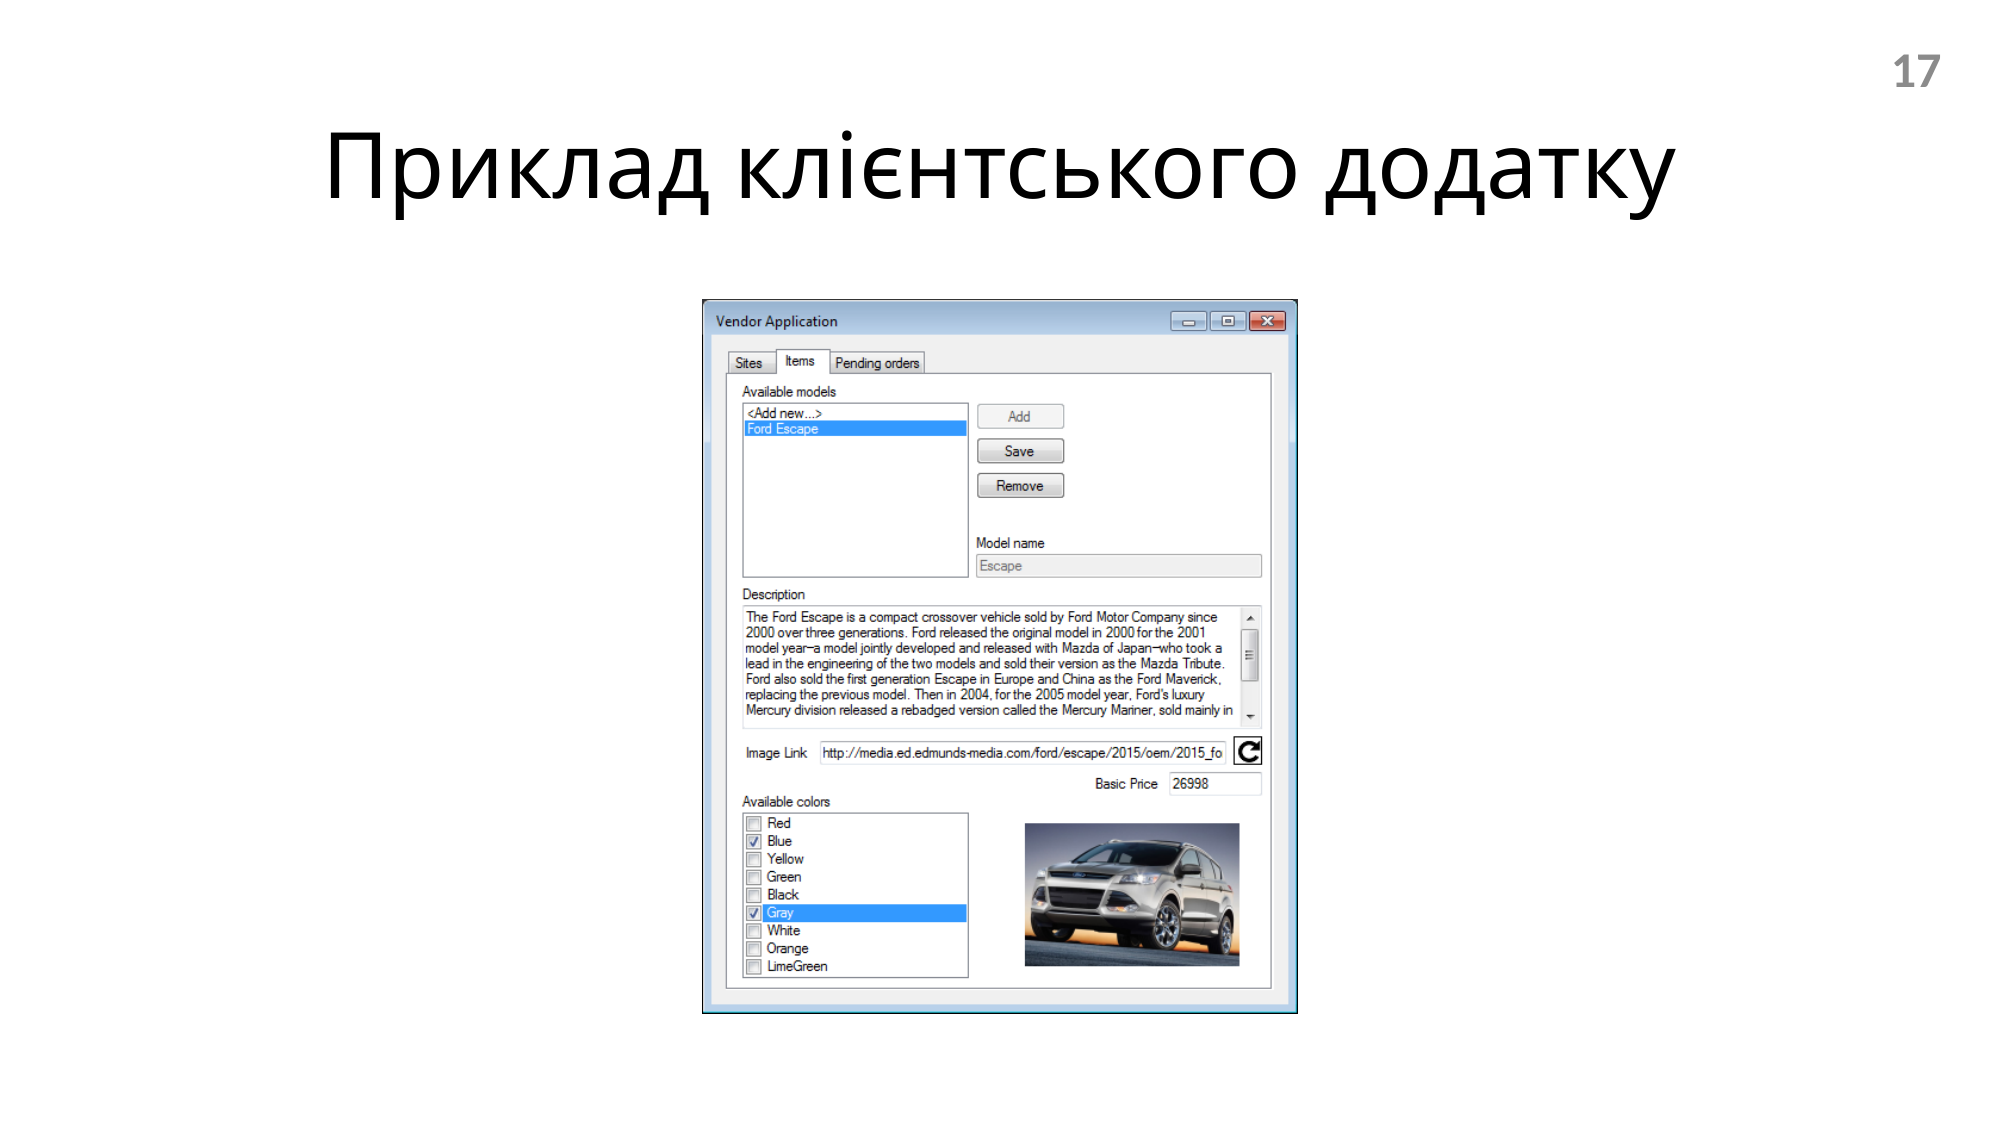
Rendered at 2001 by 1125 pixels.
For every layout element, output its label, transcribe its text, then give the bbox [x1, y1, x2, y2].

title Приклад клієнтського додатку [137, 59, 1863, 278]
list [702, 299, 1298, 1014]
slide_number 17 [1506, 37, 1957, 98]
